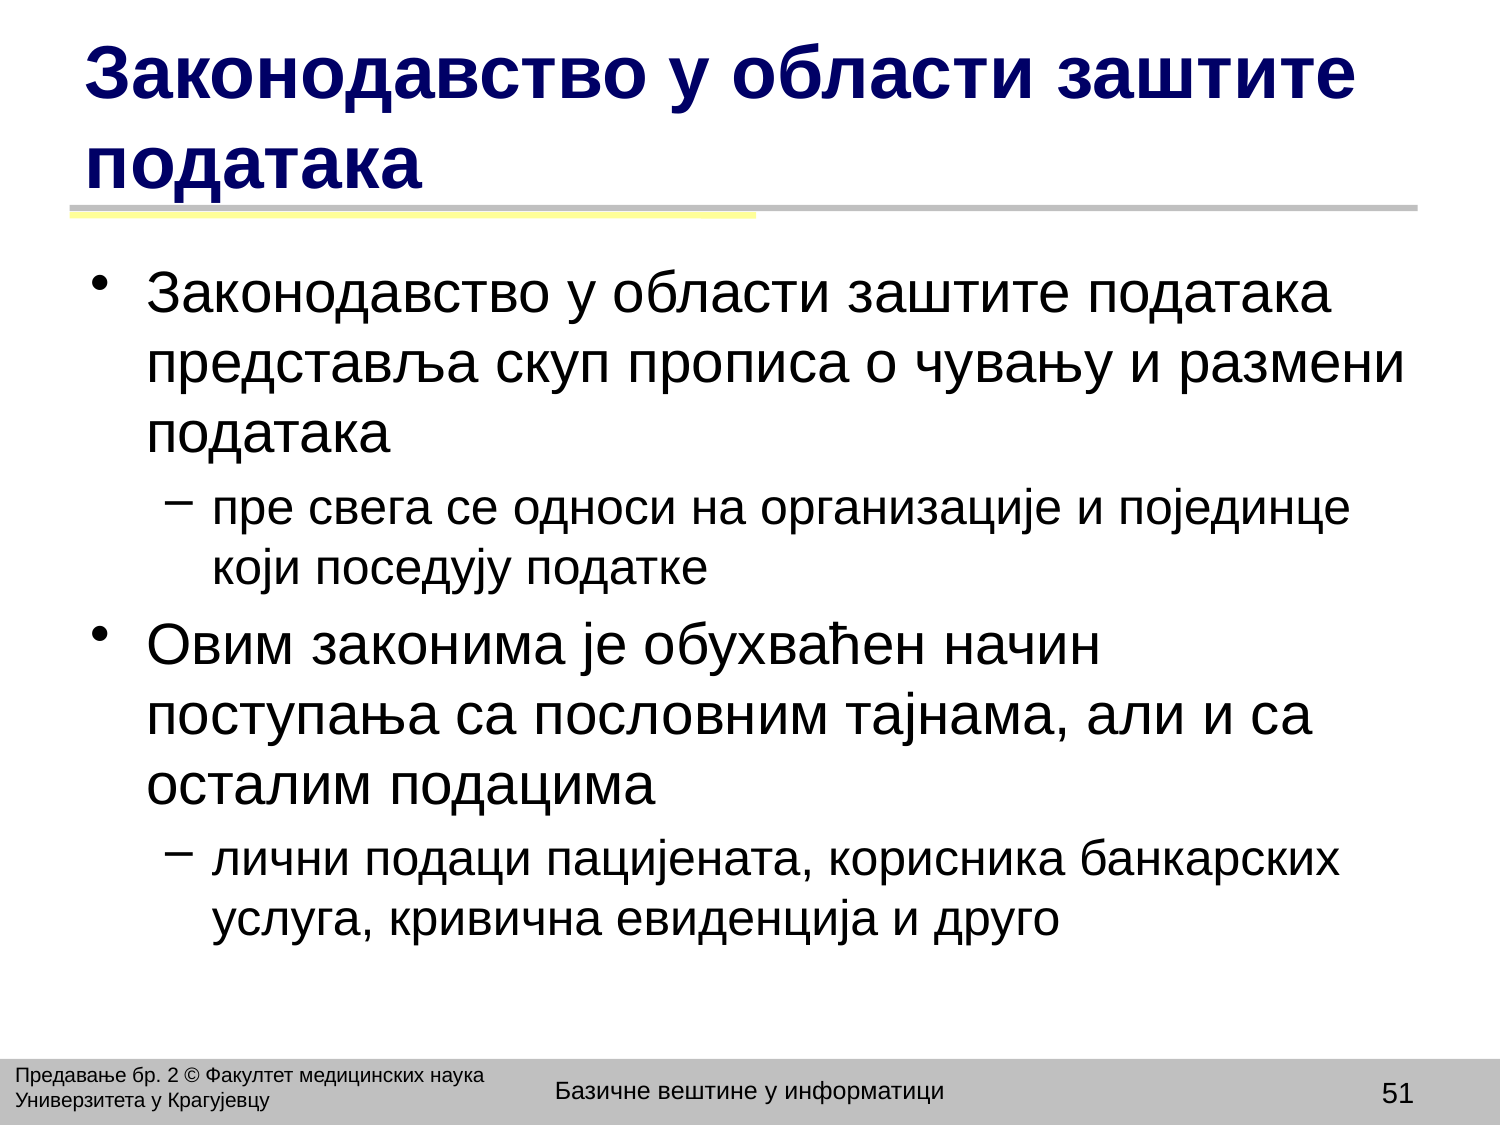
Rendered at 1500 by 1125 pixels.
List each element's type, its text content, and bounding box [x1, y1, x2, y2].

footer Базичне вештине у информатици [512, 1066, 988, 1125]
title Законодавство у области заштите података [69, 19, 1426, 208]
list Законодавство у области заштите података представља скуп прописа о чувању и размени података пре свега се односи на организације и појединце који поседују податке Овим законима је обухваћен начин поступања са пословним тајнама, али и са осталим подацима лични подаци пацијената, корисника банкарских услуга, кривична евиденција и друго [74, 246, 1426, 1023]
slide_number Предавање бр. 2 © Факултет медицинских наука Универзитета у Крагујевцу [0, 1053, 607, 1108]
slide_number 51 [1079, 1066, 1430, 1125]
